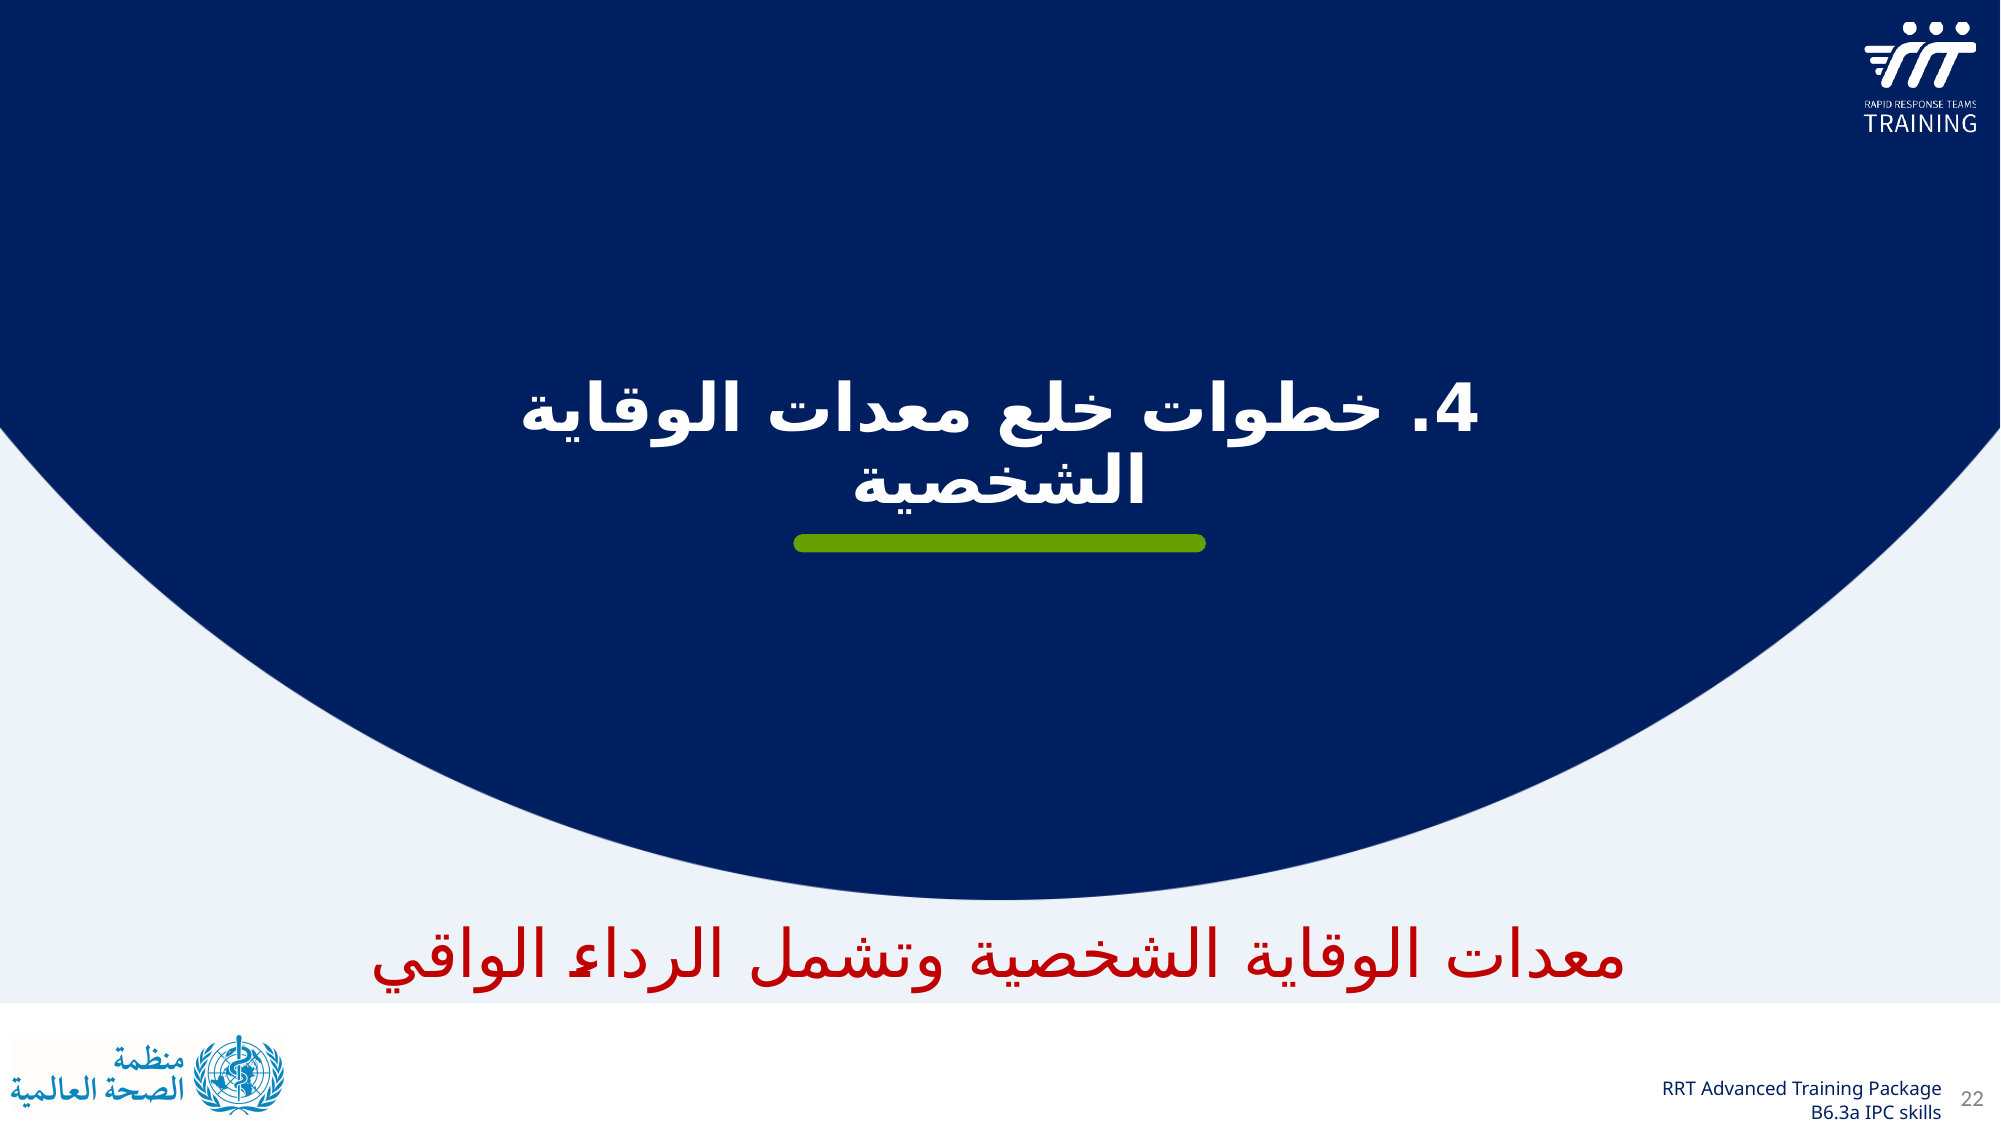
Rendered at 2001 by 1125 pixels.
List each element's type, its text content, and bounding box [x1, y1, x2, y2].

picture [11, 1035, 284, 1115]
picture [0, 0, 2001, 1003]
text_box 4. خطوات خلع معدات الوقاية الشخصية [465, 305, 1535, 586]
picture [241, 1050, 247, 1059]
text_box معدات الوقاية الشخصية وتشمل الرداء الواقي [362, 903, 1638, 999]
